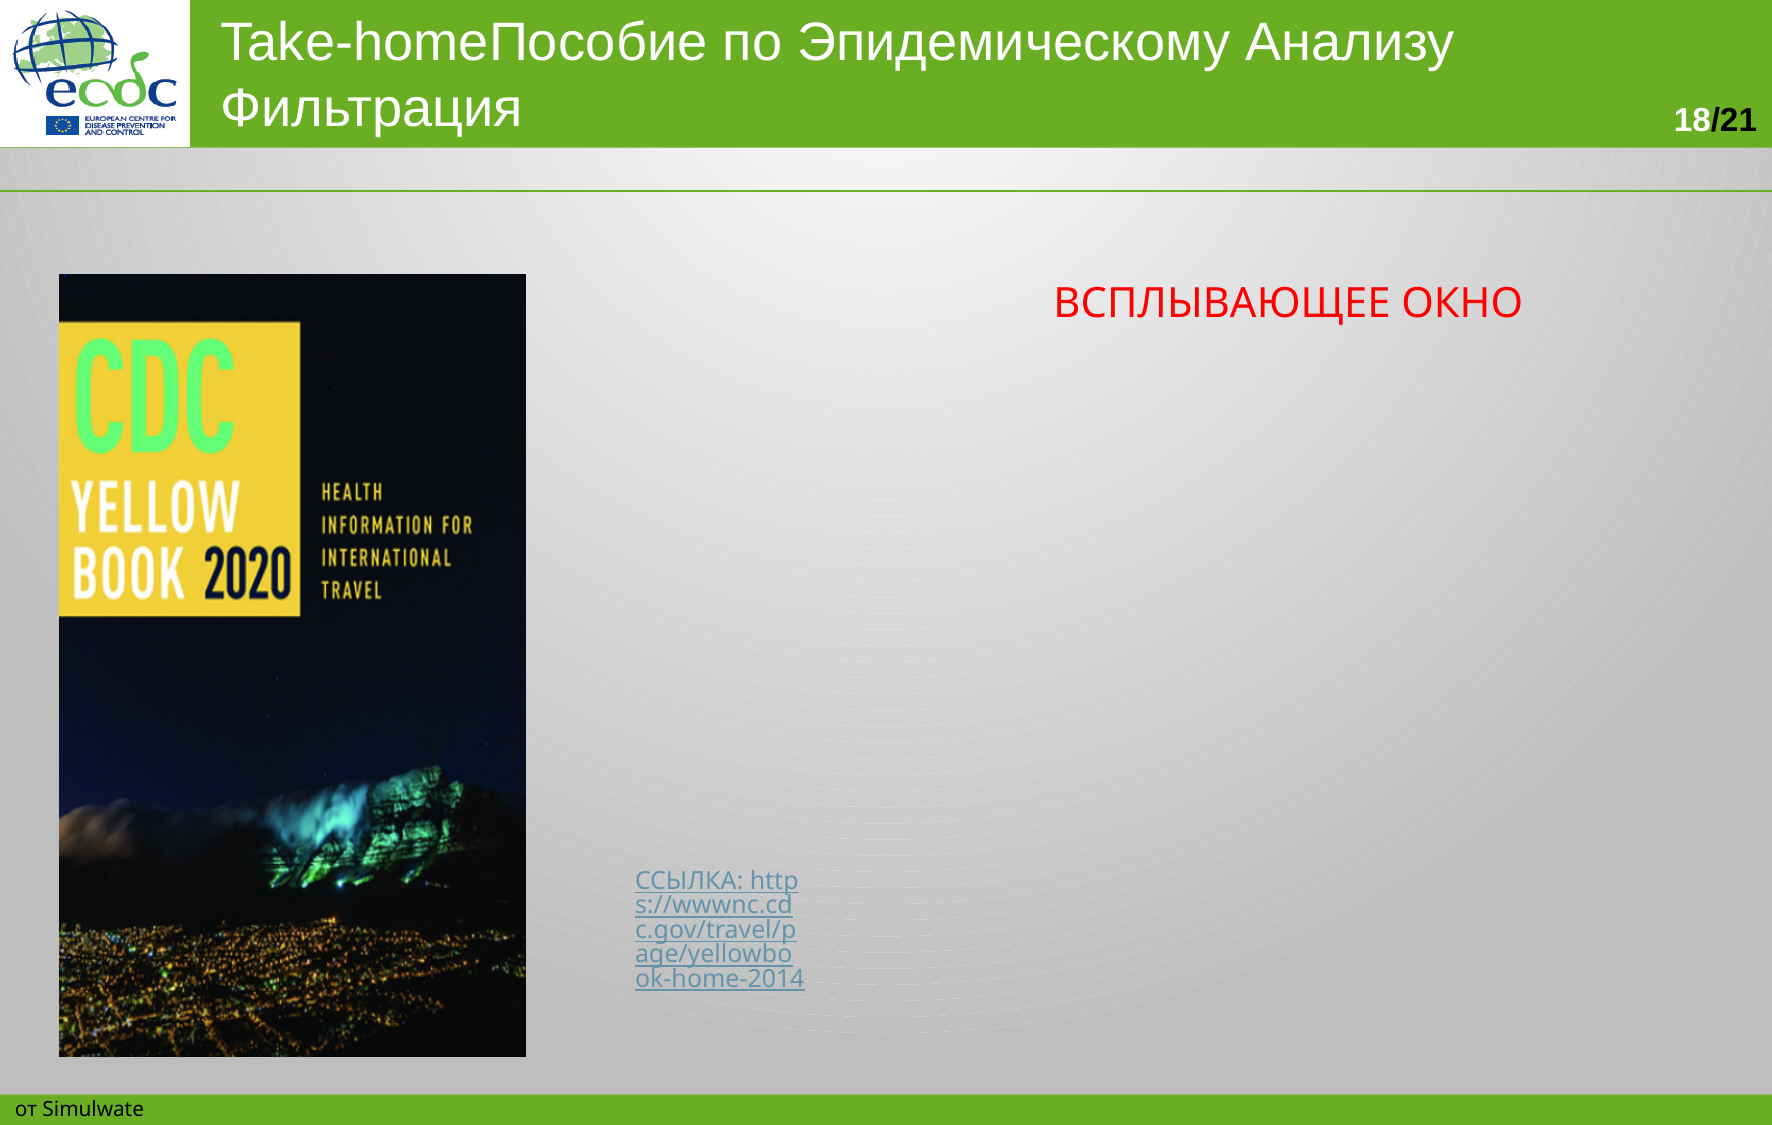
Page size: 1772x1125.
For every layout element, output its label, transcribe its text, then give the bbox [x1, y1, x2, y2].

picture [0, 0, 190, 147]
text_box ССЫЛКА: https://wwwnc.cdc.gov/travel/page/yellowbook-home-2014 [620, 857, 820, 904]
picture [58, 274, 526, 1058]
text_box ВСПЛЫВАЮЩЕЕ ОКНО [981, 274, 1595, 335]
